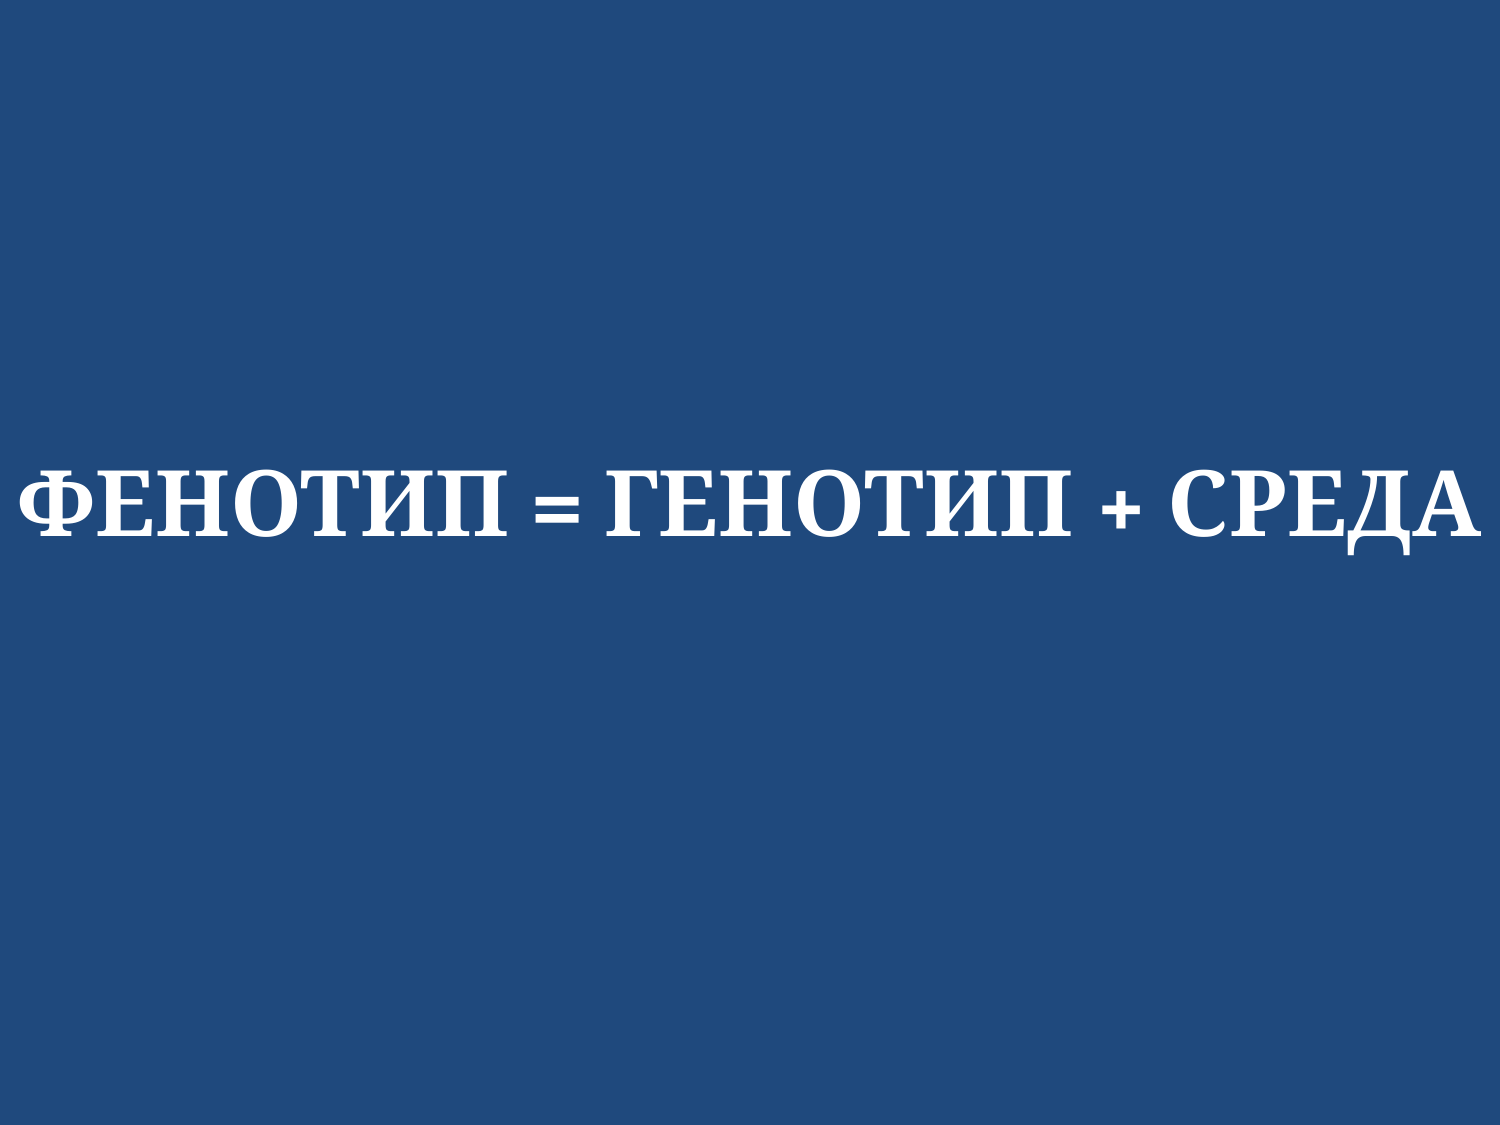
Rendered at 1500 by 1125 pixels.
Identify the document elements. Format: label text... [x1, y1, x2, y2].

title ФЕНОТИП = ГЕНОТИП + СРЕДА [0, 0, 1500, 1000]
